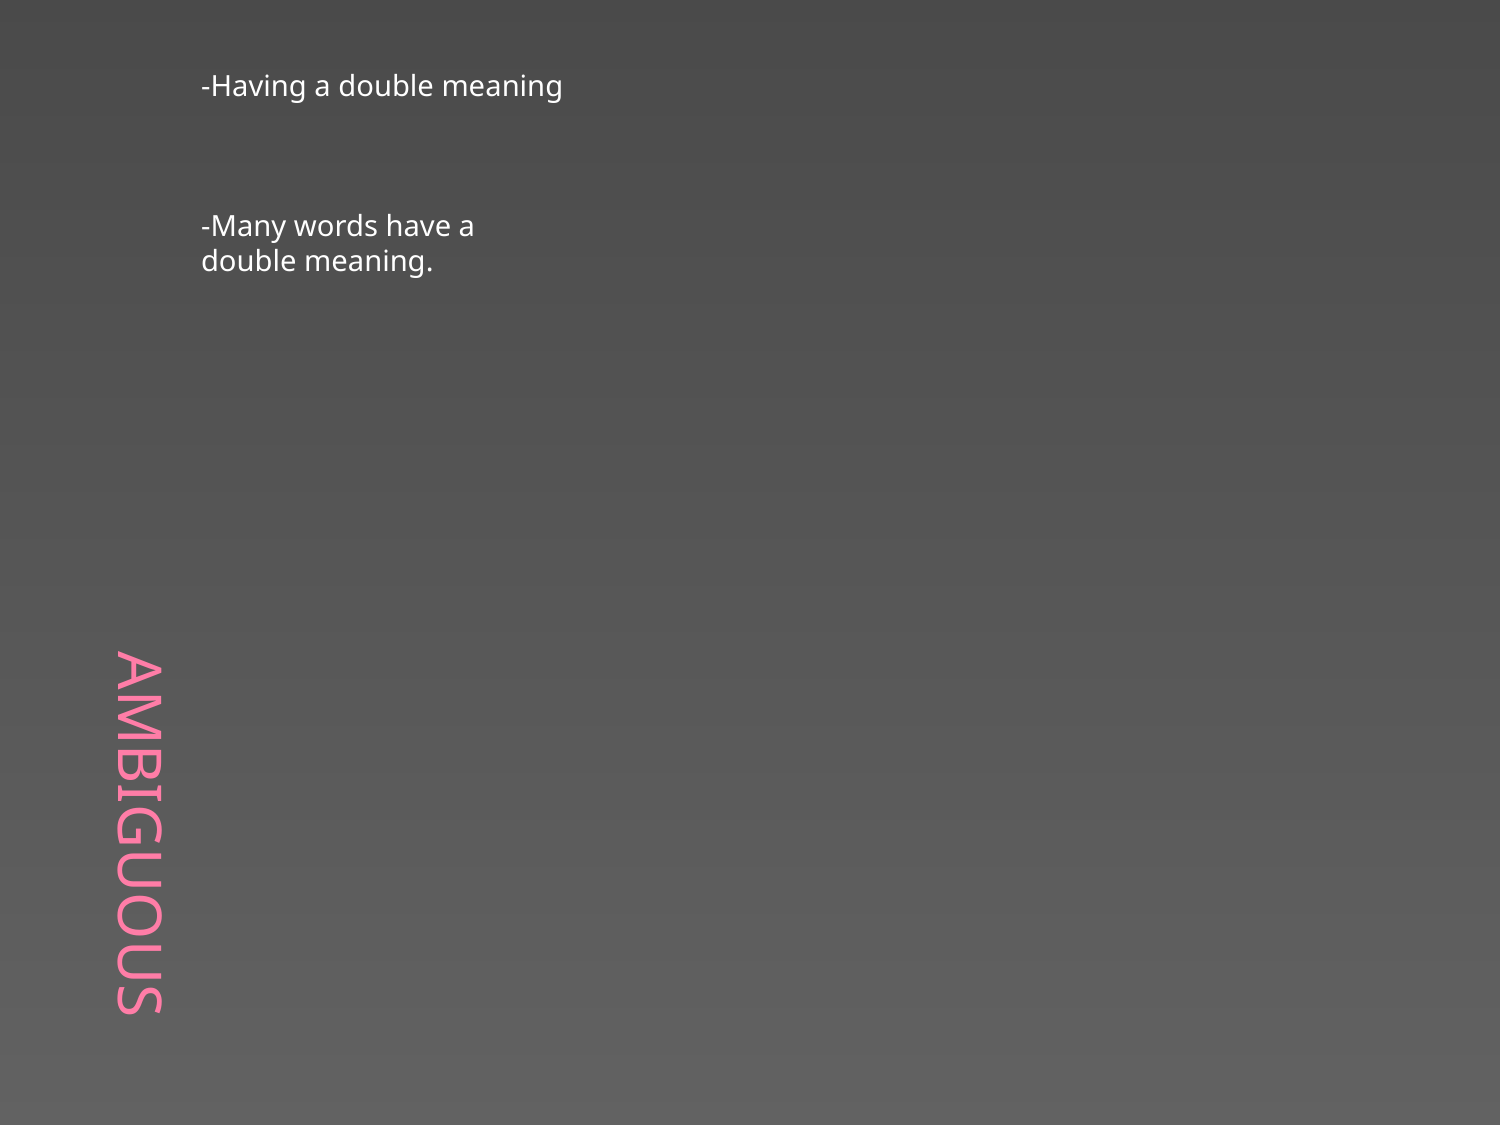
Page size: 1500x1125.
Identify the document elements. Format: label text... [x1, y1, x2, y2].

list -Having a double meaning -Many words have a double meaning. [186, 60, 587, 1036]
title Ambiguous [36, 60, 186, 1036]
